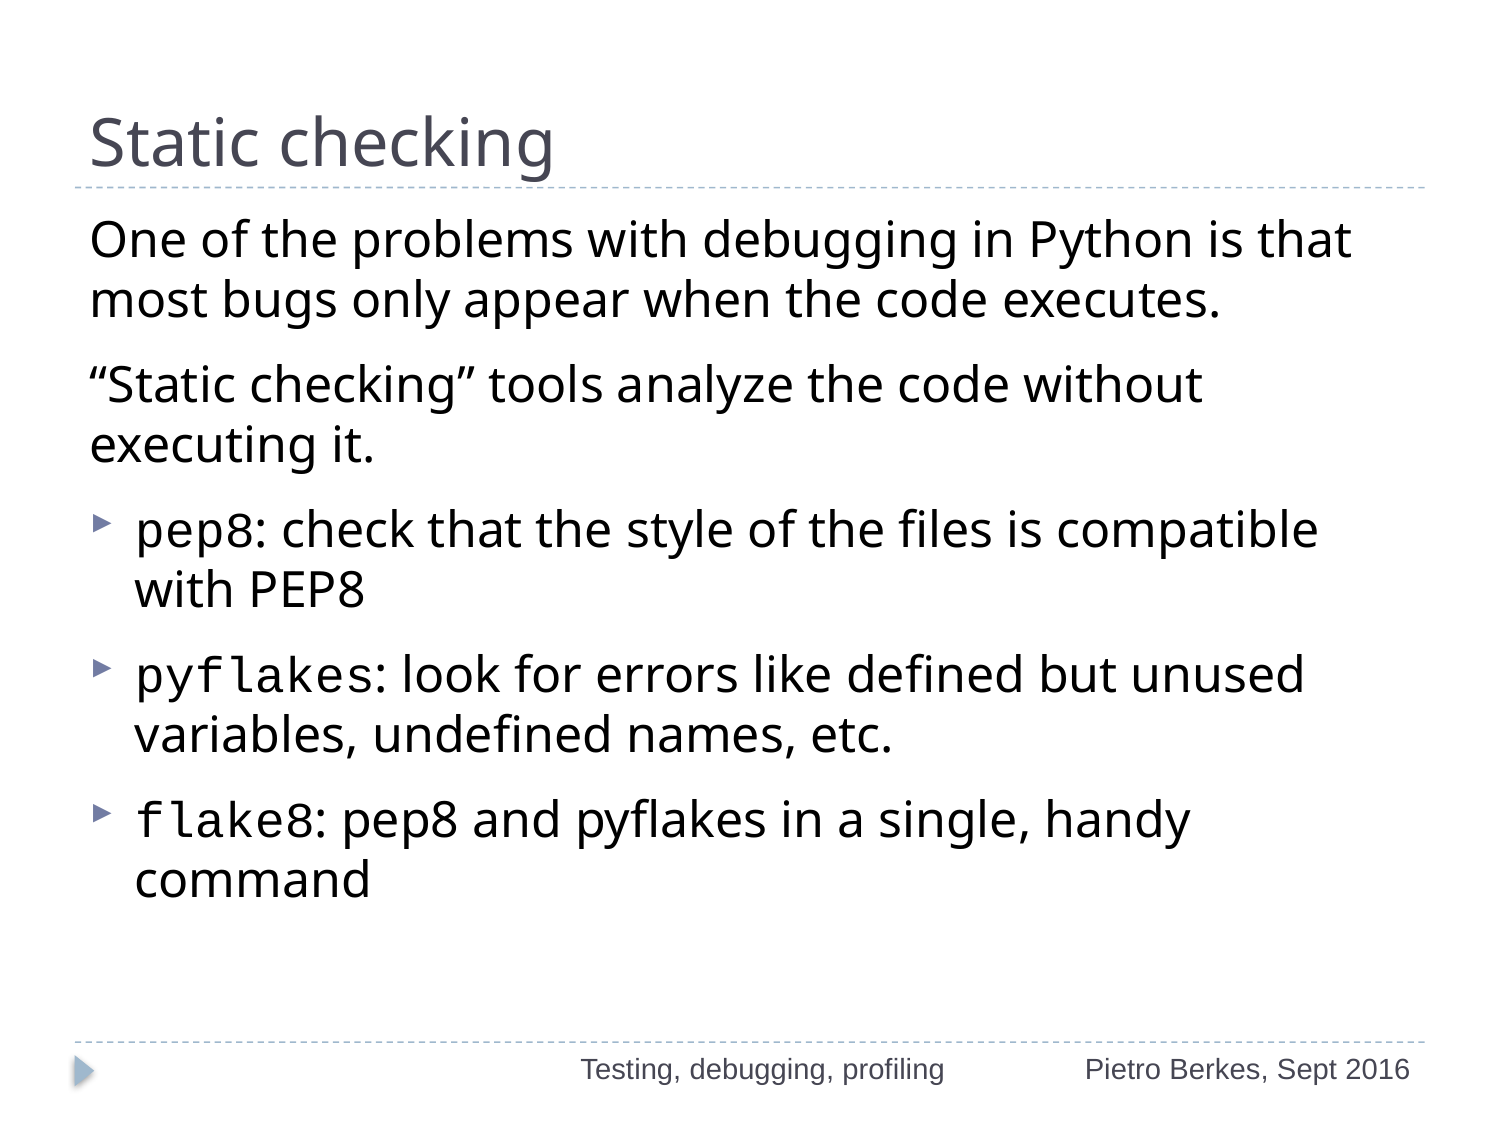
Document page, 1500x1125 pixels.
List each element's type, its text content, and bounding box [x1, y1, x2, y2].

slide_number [1051, 1042, 1426, 1103]
list One of the problems with debugging in Python is that most bugs only appear when the code executes. “Static checking” tools analyze the code without executing it. pep8: check that the style of the files is compatible with PEP8 pyflakes: look for errors like defined but unused variables, undefined names, etc. flake8: pep8 and pyflakes in a single, handy command [75, 200, 1425, 1010]
footer Testing, debugging, profiling [475, 1042, 1051, 1103]
title Static checking [75, 24, 1425, 188]
